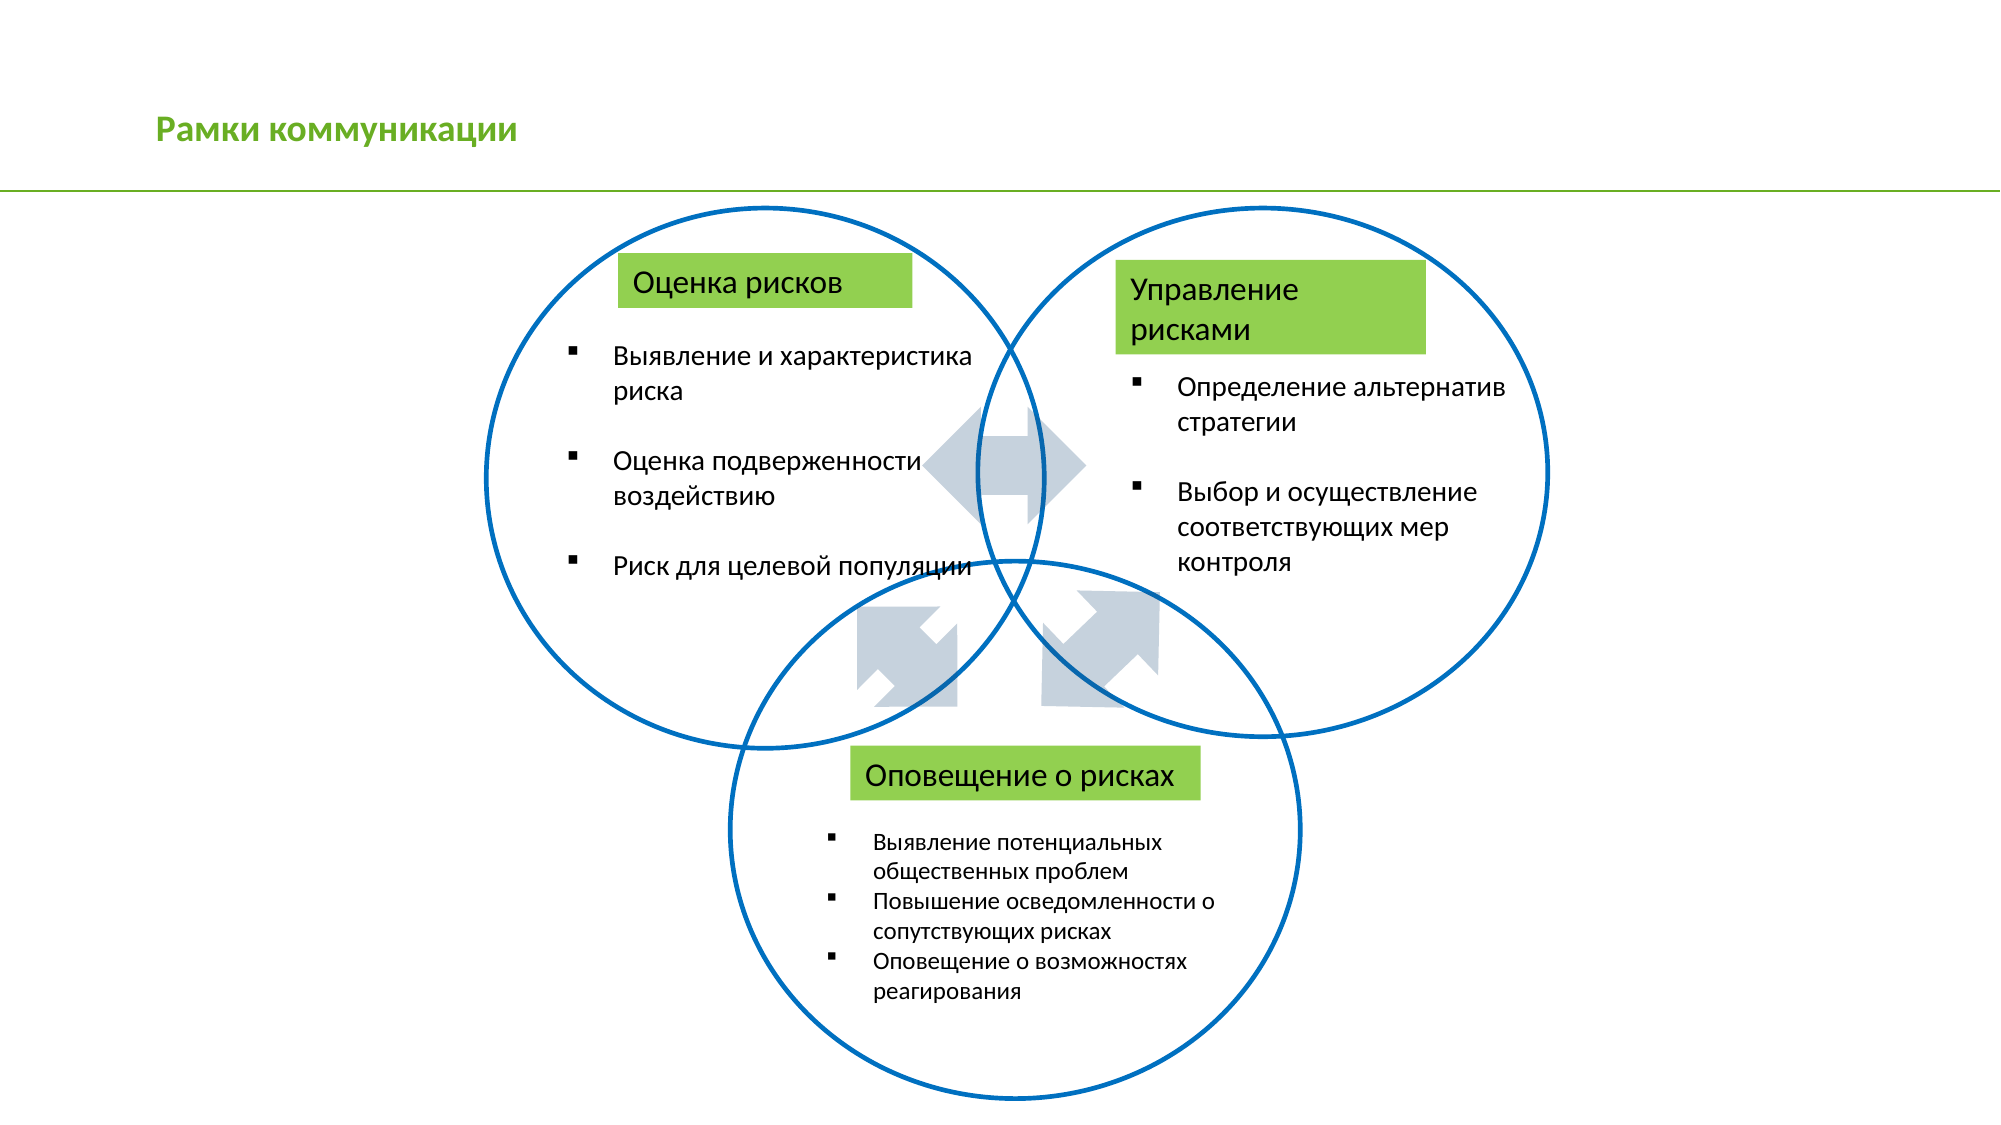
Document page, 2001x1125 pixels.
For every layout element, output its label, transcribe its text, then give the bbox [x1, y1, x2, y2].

text_box [486, 208, 998, 748]
text_box Оценка рисков [618, 253, 913, 308]
text_box Оповещение о рисках [850, 745, 1201, 801]
text_box [730, 561, 1301, 1018]
text_box Рамки коммуникации [141, 96, 534, 157]
text_box [857, 606, 958, 707]
text_box [848, 1048, 1182, 1099]
text_box [1041, 590, 1160, 708]
text_box [922, 406, 1087, 525]
text_box Выявление потенциальных общественных проблем Повышение осведомленности о сопутствующих рисках Оповещение о возможностях реагирования [811, 817, 1278, 1048]
text_box Выявление и характеристика риска Оценка подверженности воздействию Риск для целевой популяции [551, 329, 1031, 589]
text_box Определение альтернатив стратегии Выбор и осуществление соответствующих мер контроля [1115, 360, 1522, 585]
text_box Управление рисками [1115, 259, 1426, 355]
text_box [1136, 585, 1521, 737]
text_box [1522, 362, 1548, 583]
text_box [1023, 208, 1521, 577]
